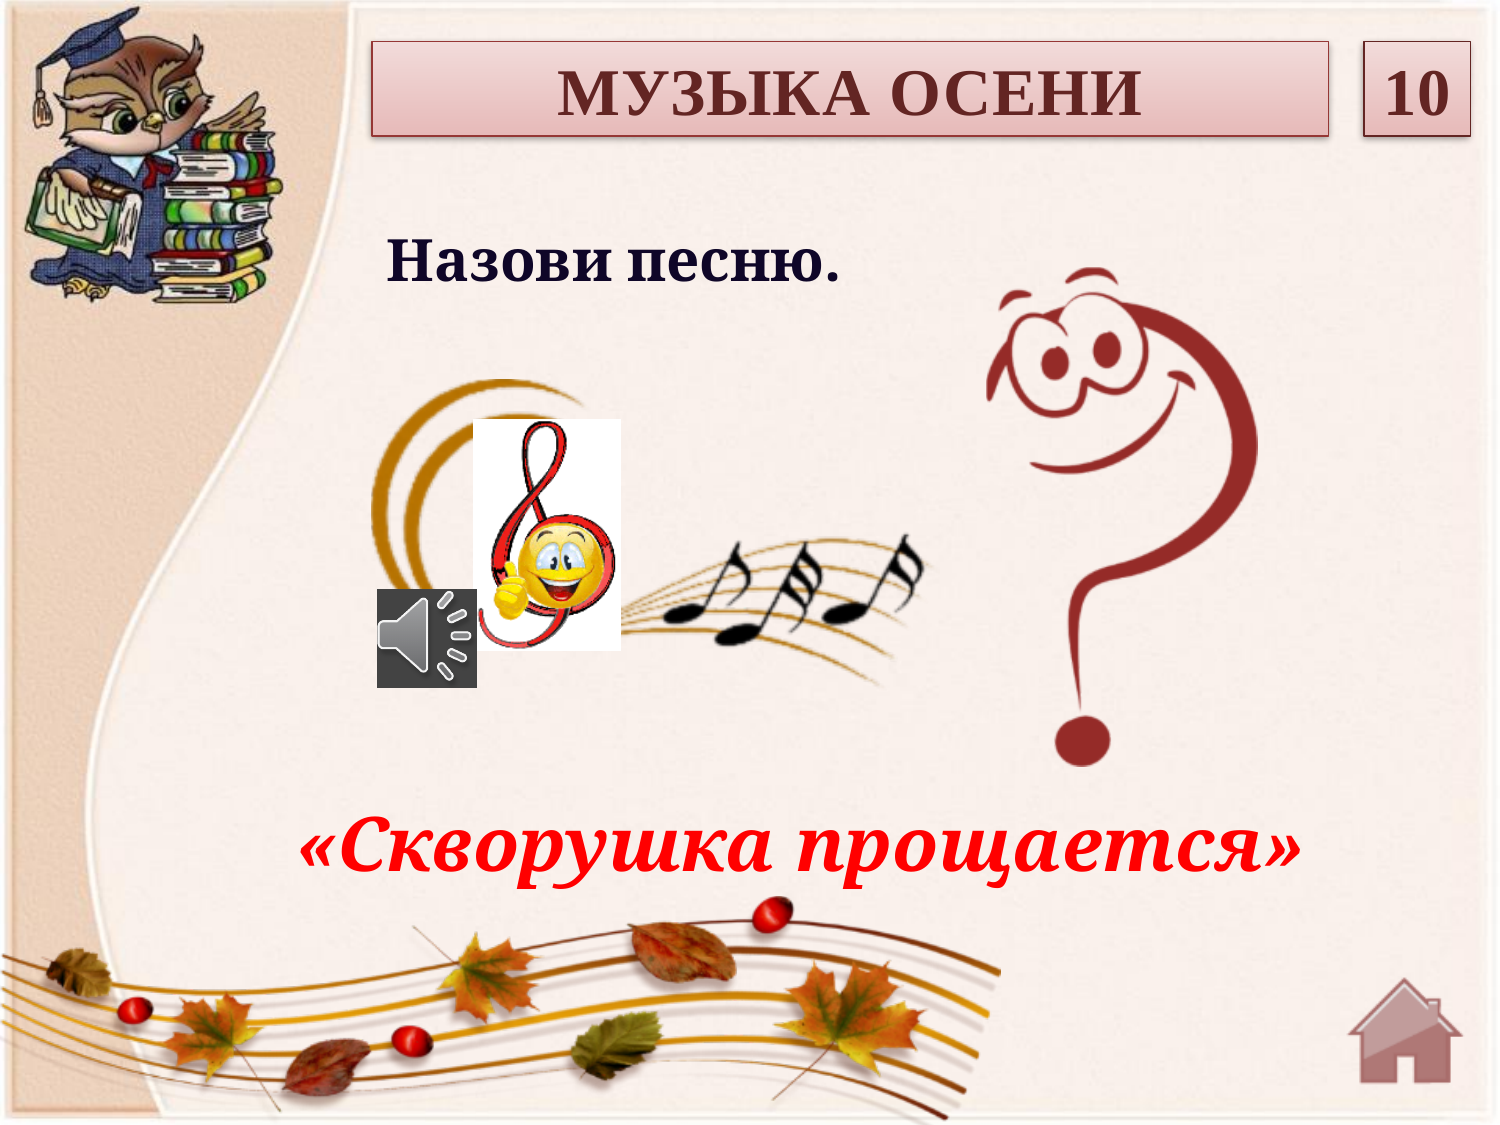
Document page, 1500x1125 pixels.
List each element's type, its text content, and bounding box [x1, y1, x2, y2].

text_box Назови песню. [371, 215, 1049, 301]
text_box «Скворушка прощается» [192, 789, 1409, 894]
text_box 10 [1363, 41, 1471, 137]
picture [0, 0, 1500, 1125]
text_box МУЗЫКА ОСЕНИ [371, 41, 1329, 137]
